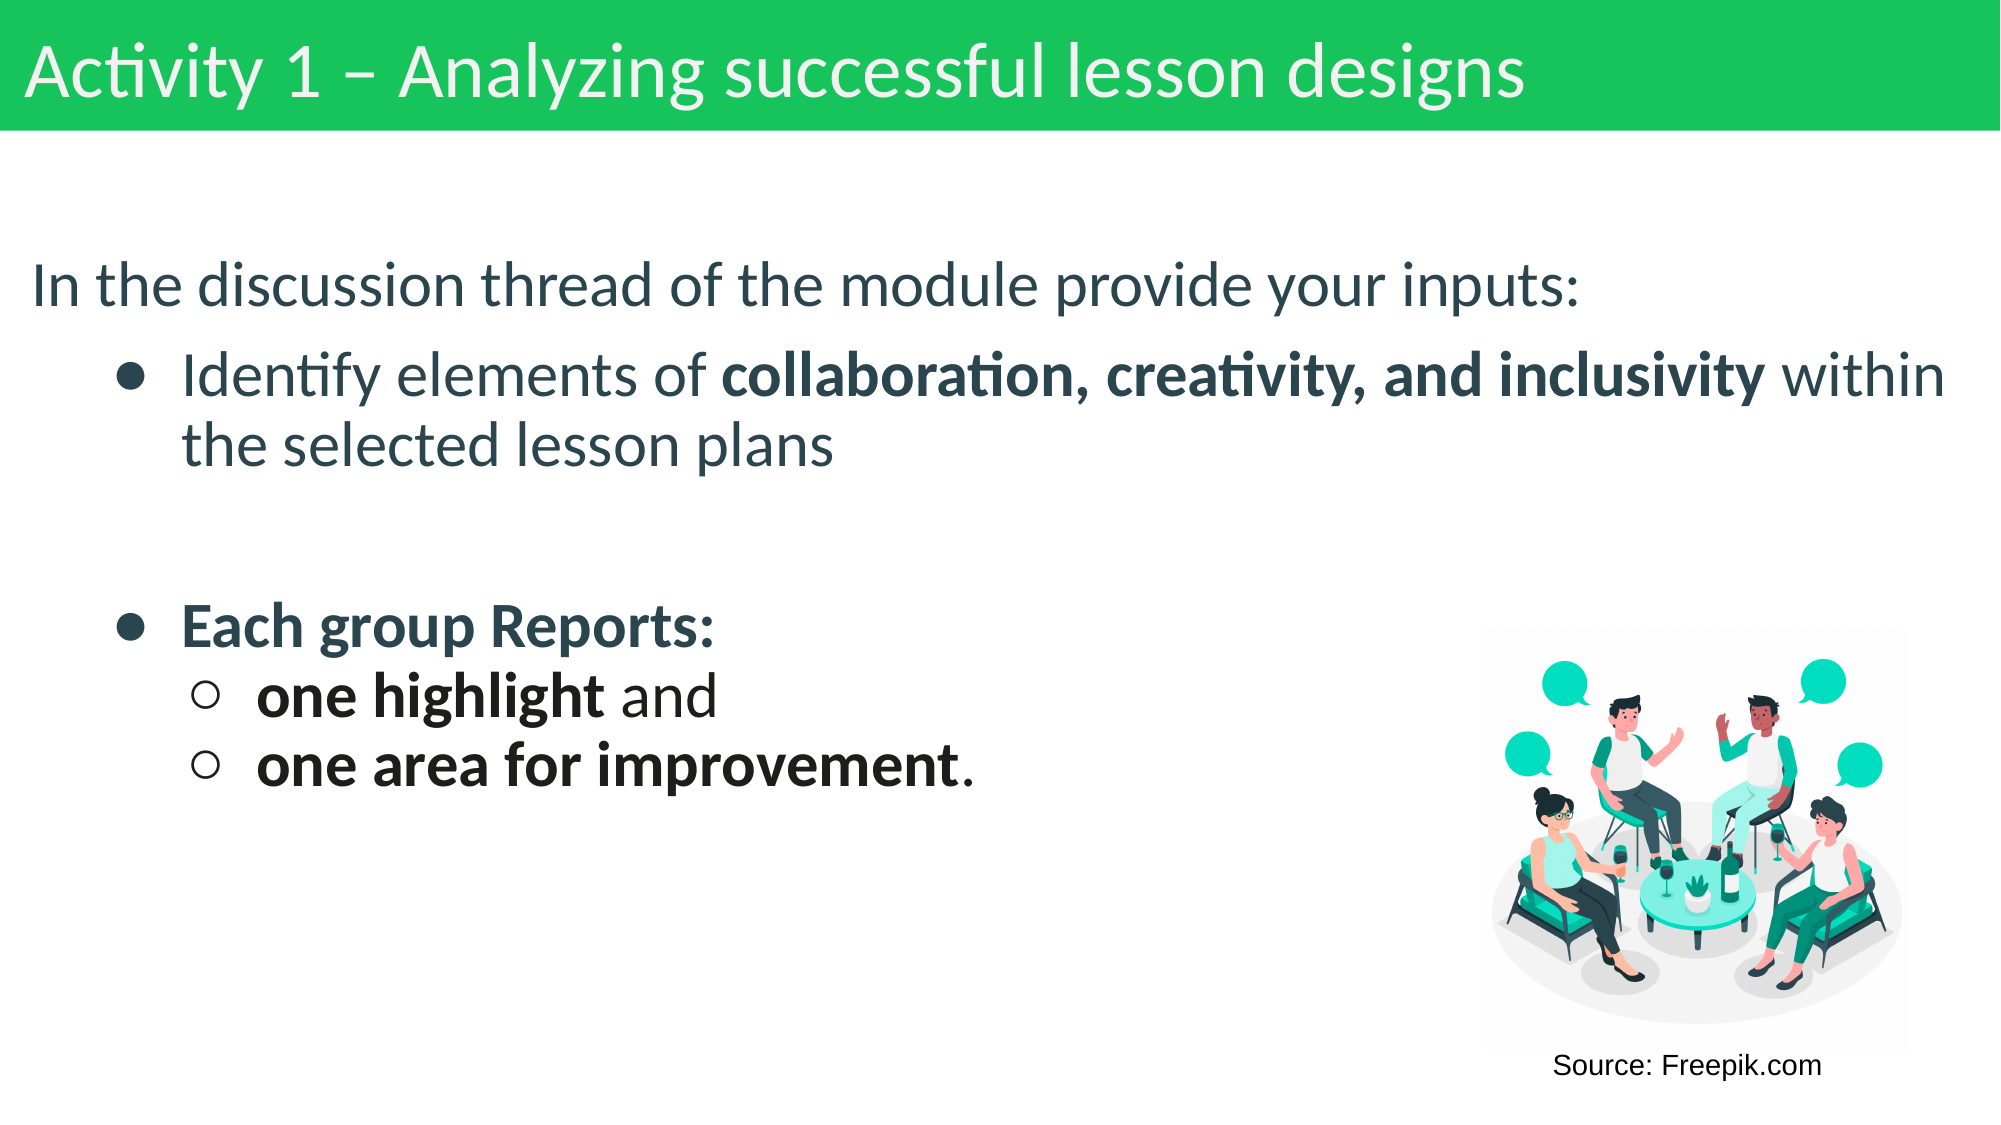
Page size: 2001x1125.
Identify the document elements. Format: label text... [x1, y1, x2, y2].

list In the discussion thread of the module provide your inputs: Identify elements of collaboration, creativity, and inclusivity within the selected lesson plans Each group Reports: one highlight and one area for improvement. [16, 144, 1976, 1108]
text_box Source: Freepik.com [1537, 1031, 1942, 1067]
title Activity 1 – Analyzing successful lesson designs [16, 13, 1976, 131]
picture [1484, 626, 1910, 1052]
